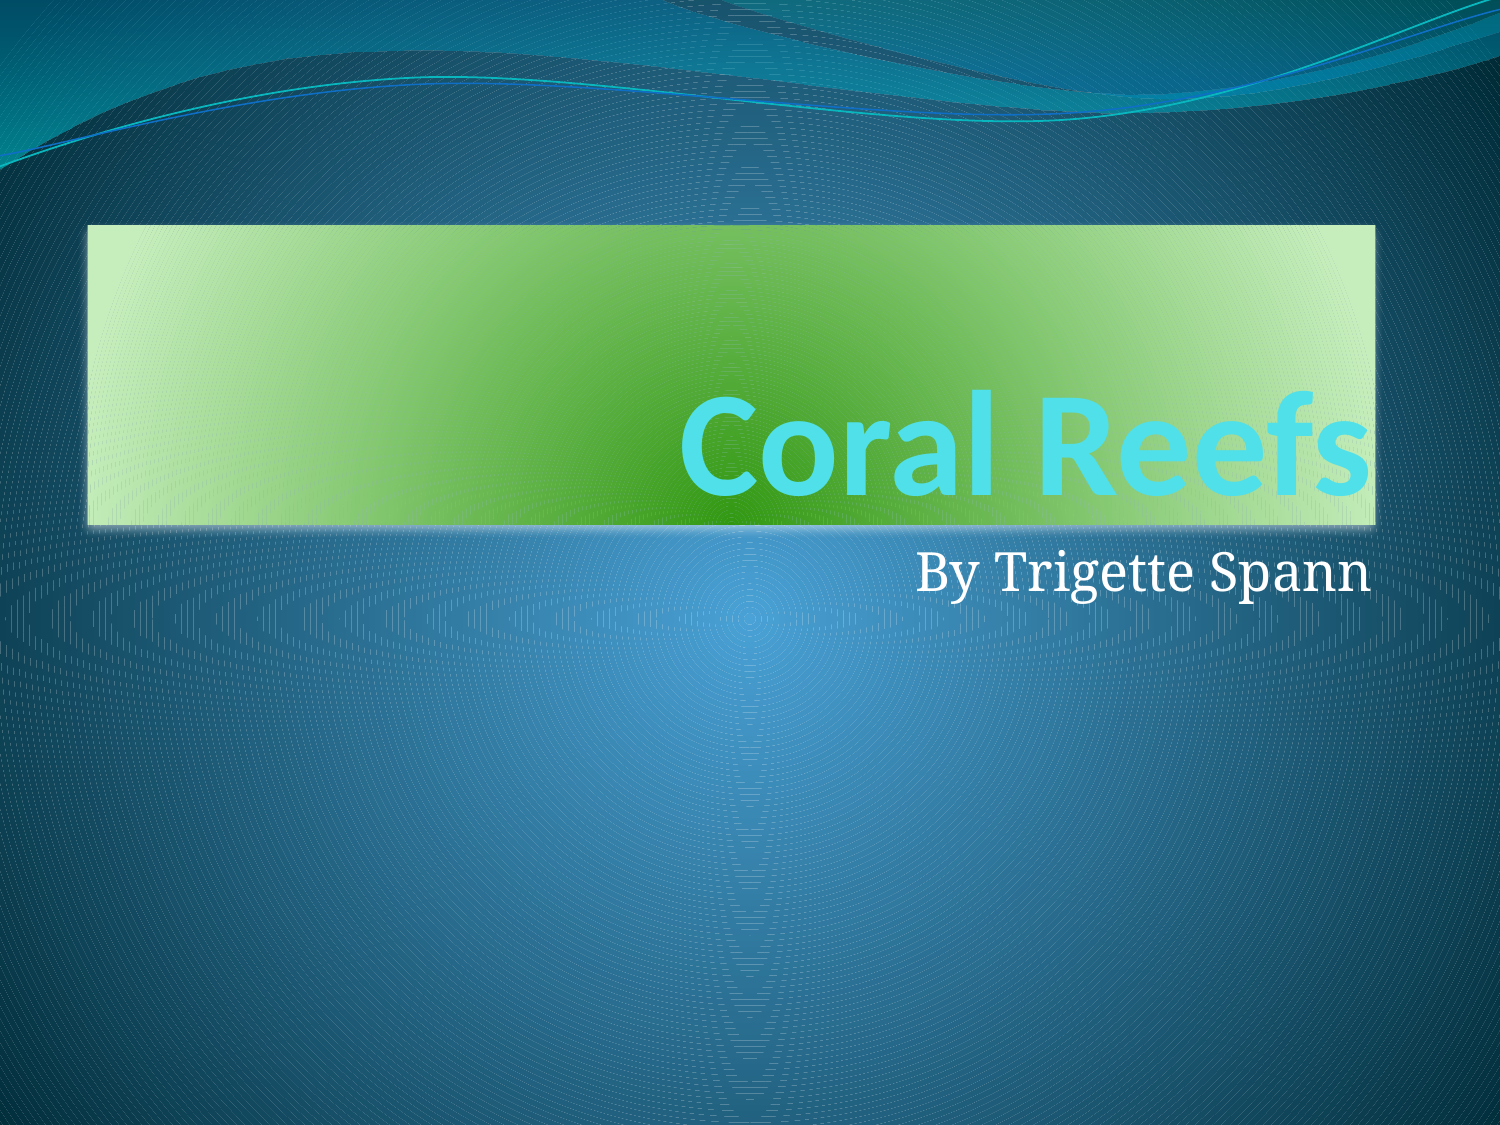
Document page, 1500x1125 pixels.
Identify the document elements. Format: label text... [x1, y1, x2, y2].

subtitle By Trigette Spann [87, 529, 1377, 818]
title Coral Reefs [87, 224, 1376, 526]
